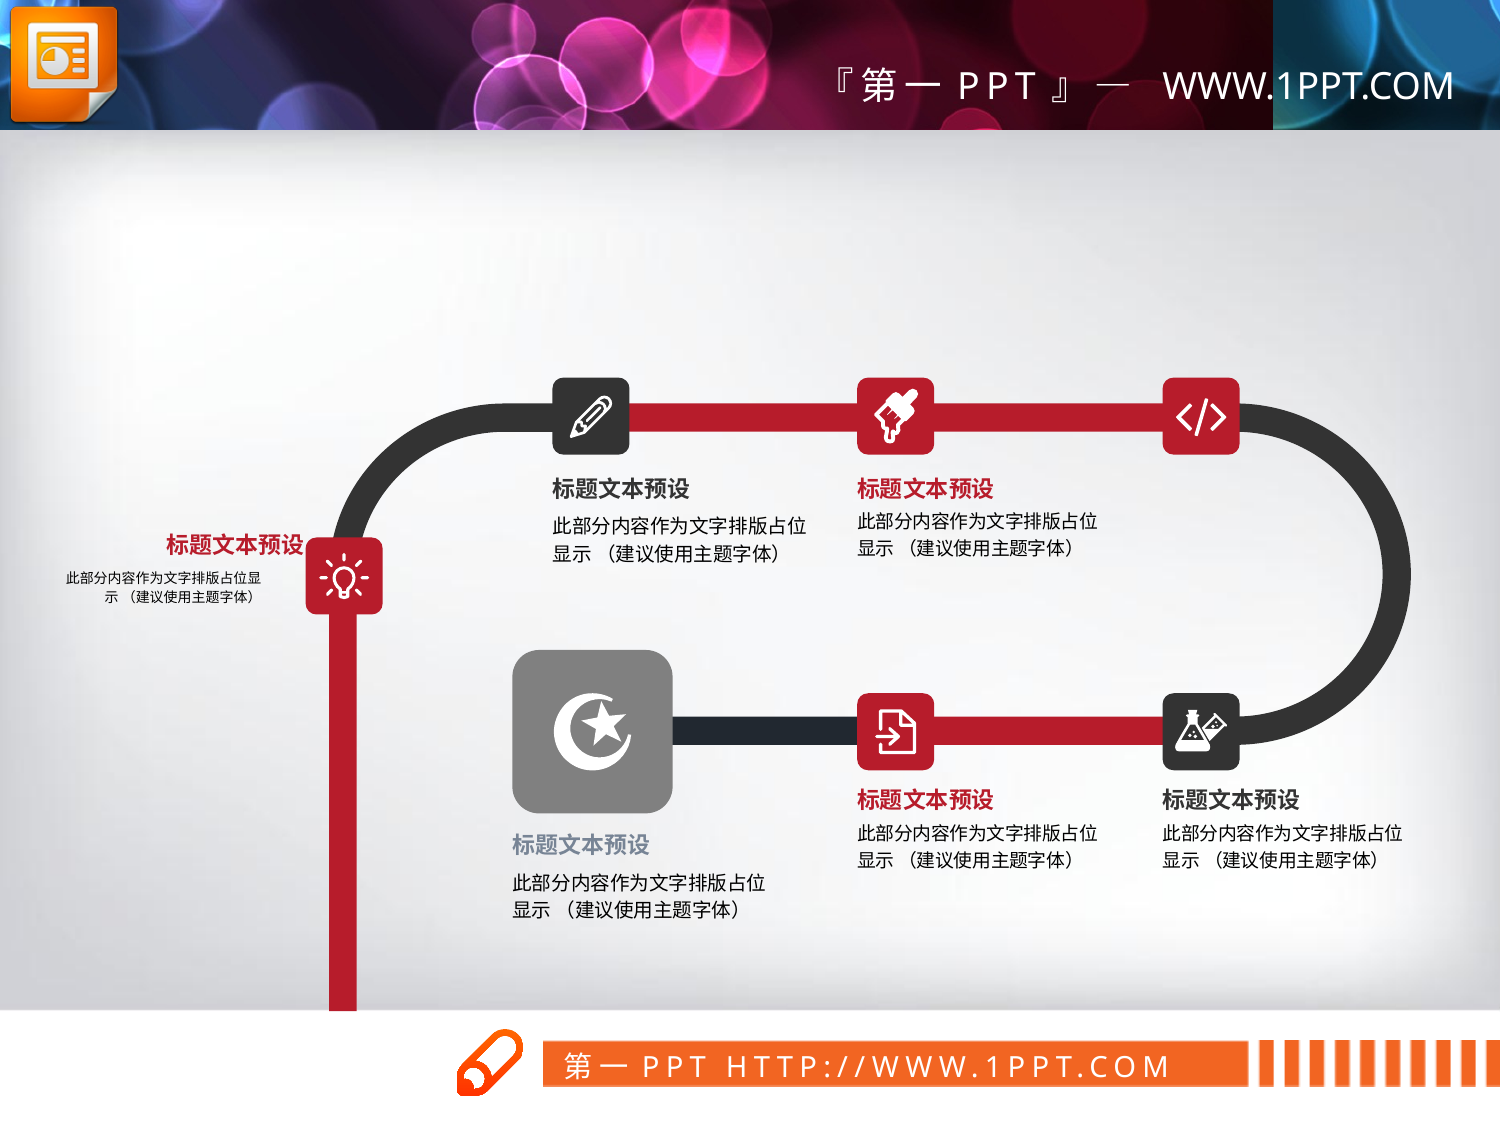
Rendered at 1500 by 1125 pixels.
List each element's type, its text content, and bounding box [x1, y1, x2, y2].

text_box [552, 466, 810, 567]
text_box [305, 537, 383, 615]
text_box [1162, 377, 1240, 455]
text_box [512, 649, 673, 814]
text_box 此部分内容作为文字排版占位显示 （建议使用主题字体） [1162, 817, 1420, 880]
text_box [673, 716, 851, 745]
text_box [939, 403, 1157, 432]
text_box 此部分内容作为文字排版占位显示 （建议使用主题字体） [857, 817, 1114, 880]
text_box [329, 624, 357, 1012]
picture [0, 0, 1500, 1012]
picture [543, 1040, 1500, 1087]
text_box [939, 716, 1157, 745]
text_box 标题文本预设 [1162, 778, 1279, 822]
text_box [856, 466, 1115, 569]
text_box [634, 403, 851, 432]
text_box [856, 692, 935, 771]
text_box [1162, 692, 1240, 771]
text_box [856, 377, 935, 455]
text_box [55, 521, 298, 627]
text_box [333, 403, 547, 535]
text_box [512, 822, 770, 924]
text_box 标题文本预设 [857, 778, 973, 822]
text_box [1244, 403, 1411, 745]
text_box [552, 377, 630, 455]
text_box [553, 693, 632, 771]
